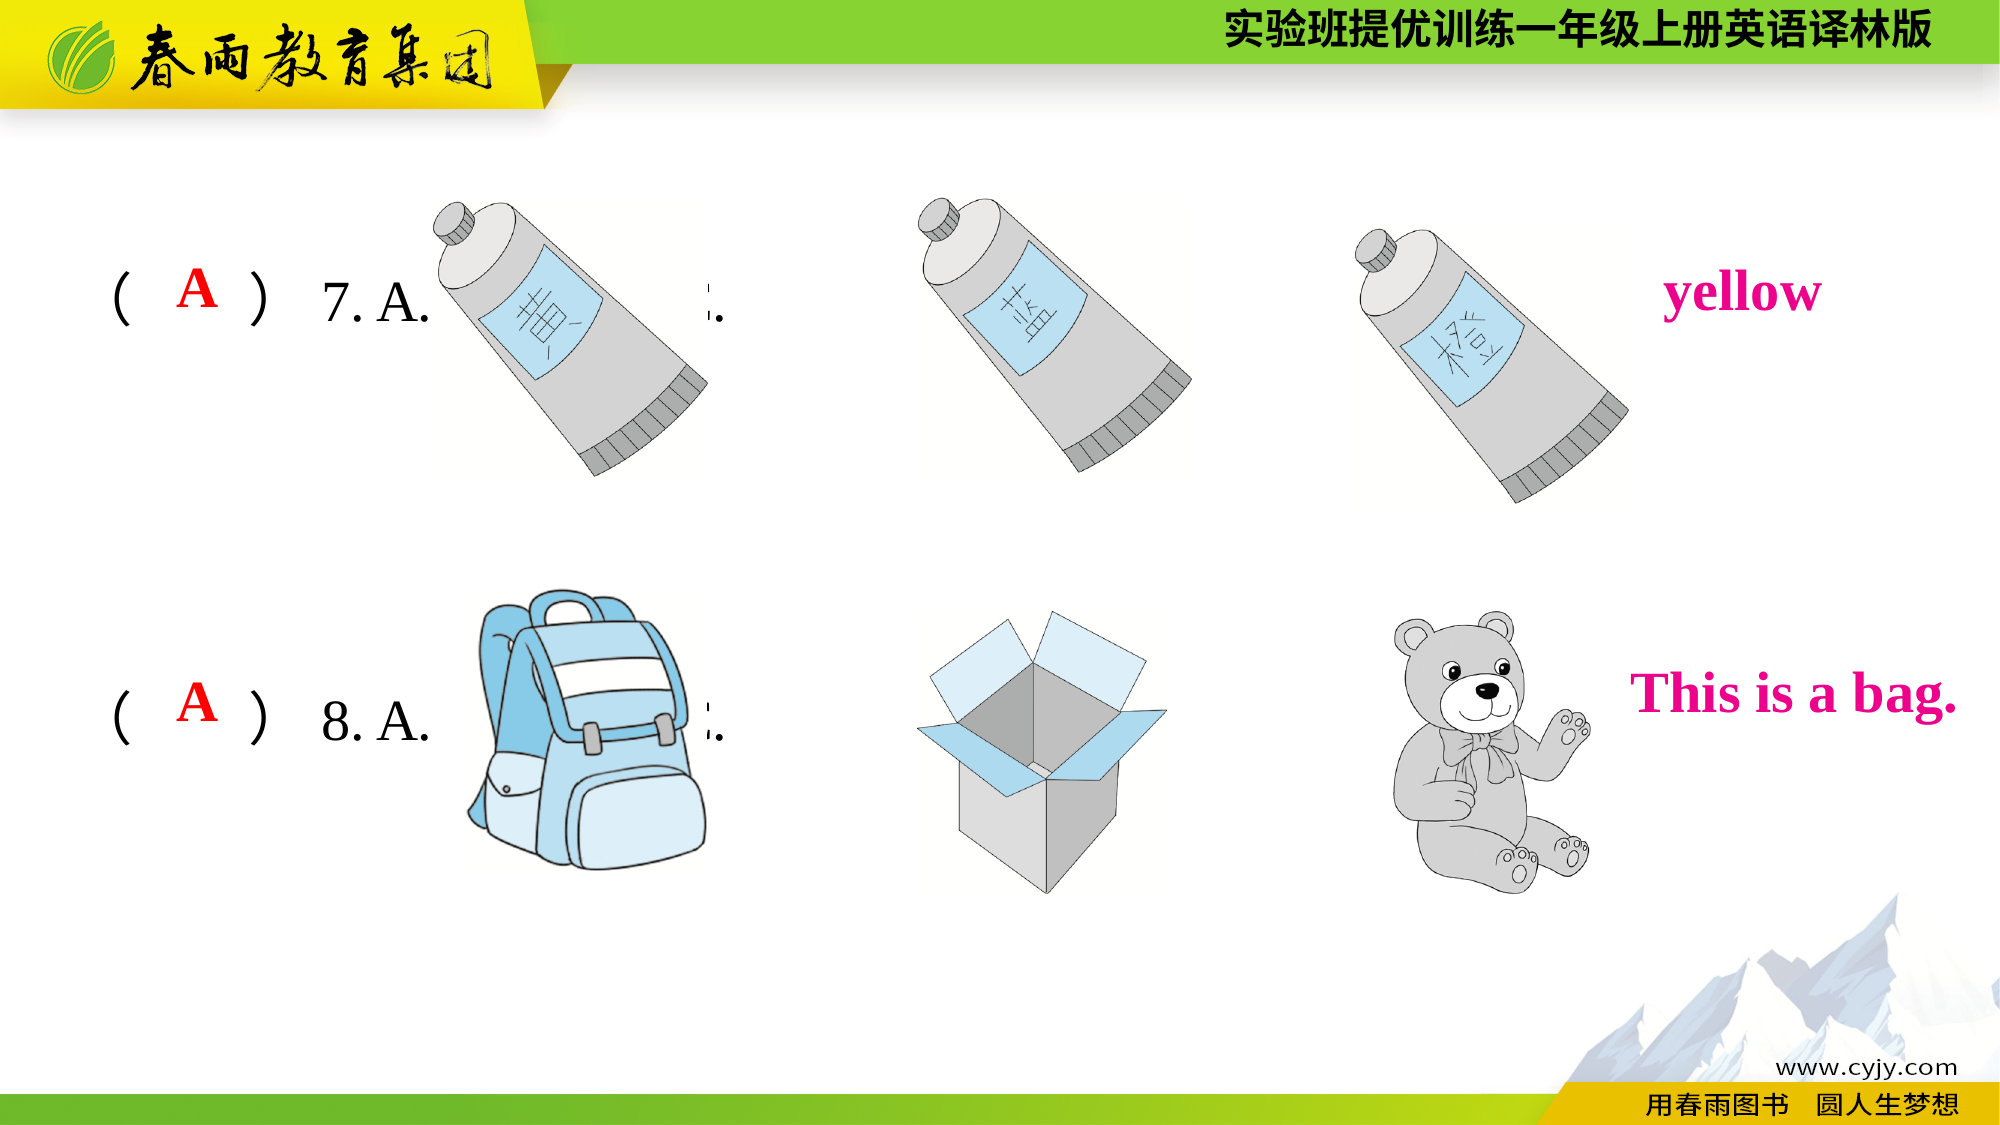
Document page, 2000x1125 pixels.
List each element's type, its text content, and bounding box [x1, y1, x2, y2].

picture [0, 0, 2000, 1125]
list （ ）7. A. B. C. （ ）8. A. B. C. [59, 220, 1944, 766]
text_box A [161, 655, 234, 741]
text_box This is a bag. [1615, 646, 1974, 732]
text_box yellow [1648, 245, 1838, 330]
text_box A [161, 241, 234, 327]
